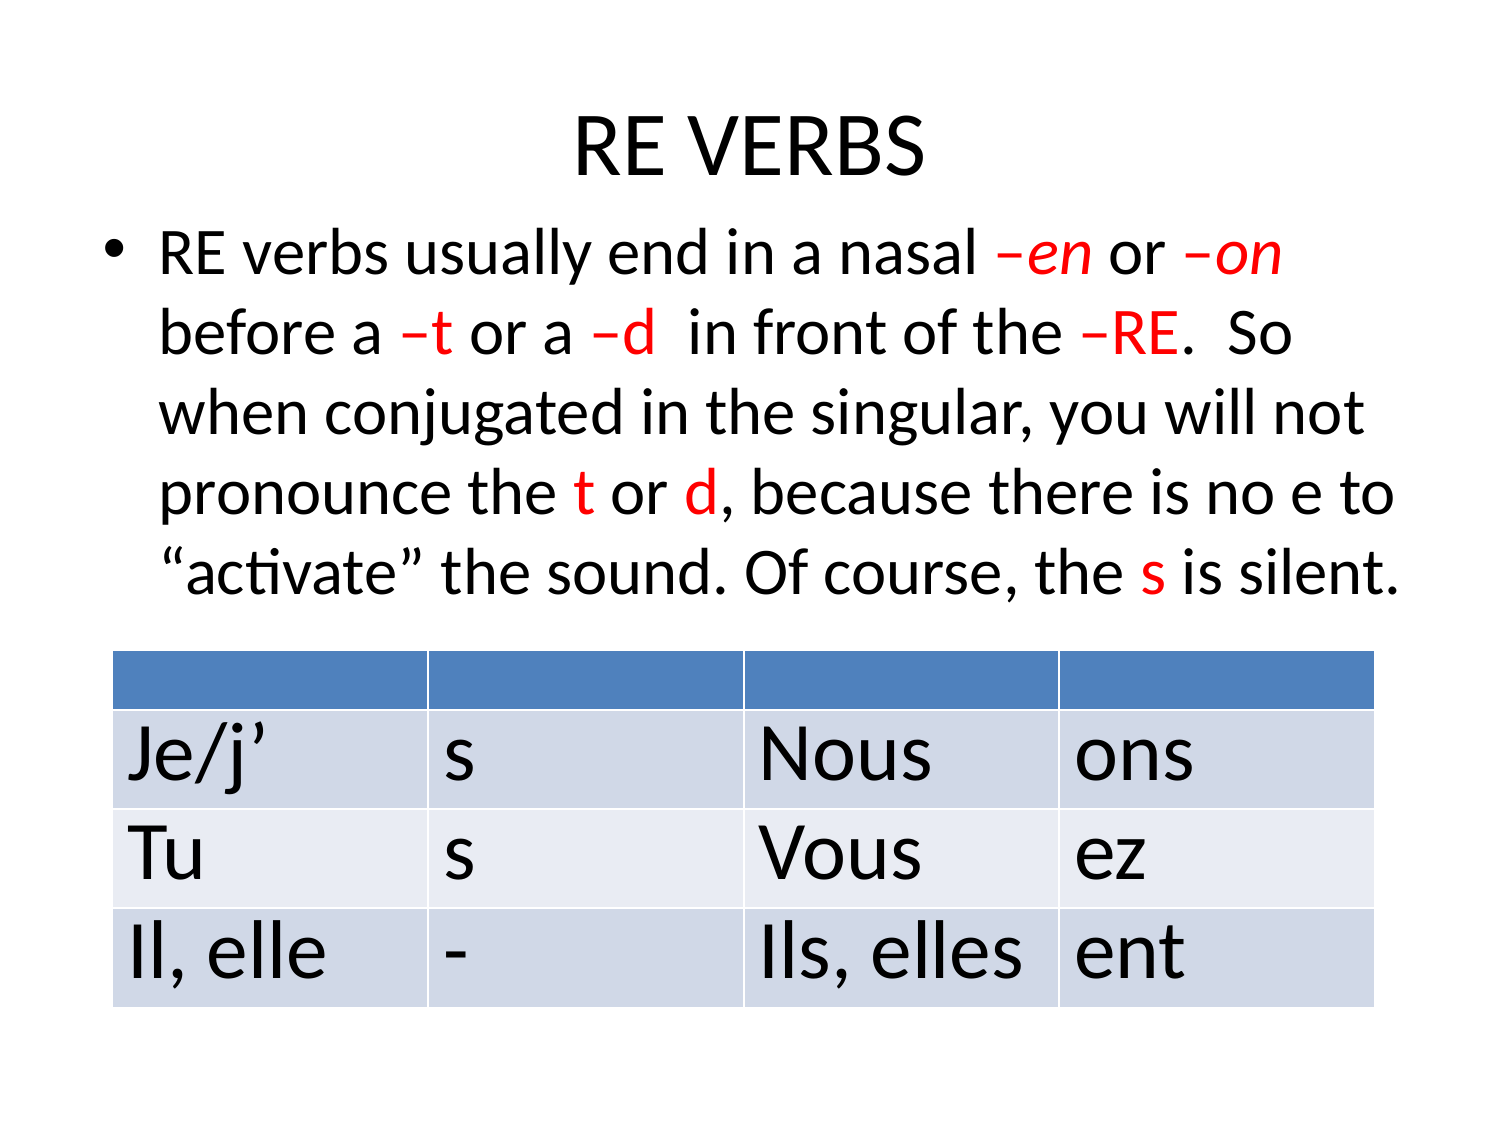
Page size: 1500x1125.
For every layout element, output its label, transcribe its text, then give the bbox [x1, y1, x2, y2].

table_header [1060, 651, 1374, 709]
table_cell ons [1060, 711, 1374, 808]
table_header [113, 651, 427, 709]
table_cell Nous [745, 711, 1058, 808]
table_cell Je/j’ [113, 711, 427, 808]
table_cell ent [1060, 909, 1374, 1007]
table_cell s [429, 810, 743, 907]
table_cell Il, elle [113, 909, 427, 1007]
title RE VERBS [75, 45, 1425, 233]
table_header [745, 651, 1058, 709]
list RE verbs usually end in a nasal –en or –on before a –t or a –d in front of the –RE. So when conjugated in the singular, you will not pronounce the t or d, because there is no e to “activate” the sound. Of course, the s is silent. [87, 200, 1438, 1100]
table_cell Vous [745, 810, 1058, 907]
table_cell s [429, 711, 743, 808]
table_cell - [429, 909, 743, 1007]
table_cell Ils, elles [745, 909, 1058, 1007]
table_cell ez [1060, 810, 1374, 907]
table_header [429, 651, 743, 709]
table_cell Tu [113, 810, 427, 907]
